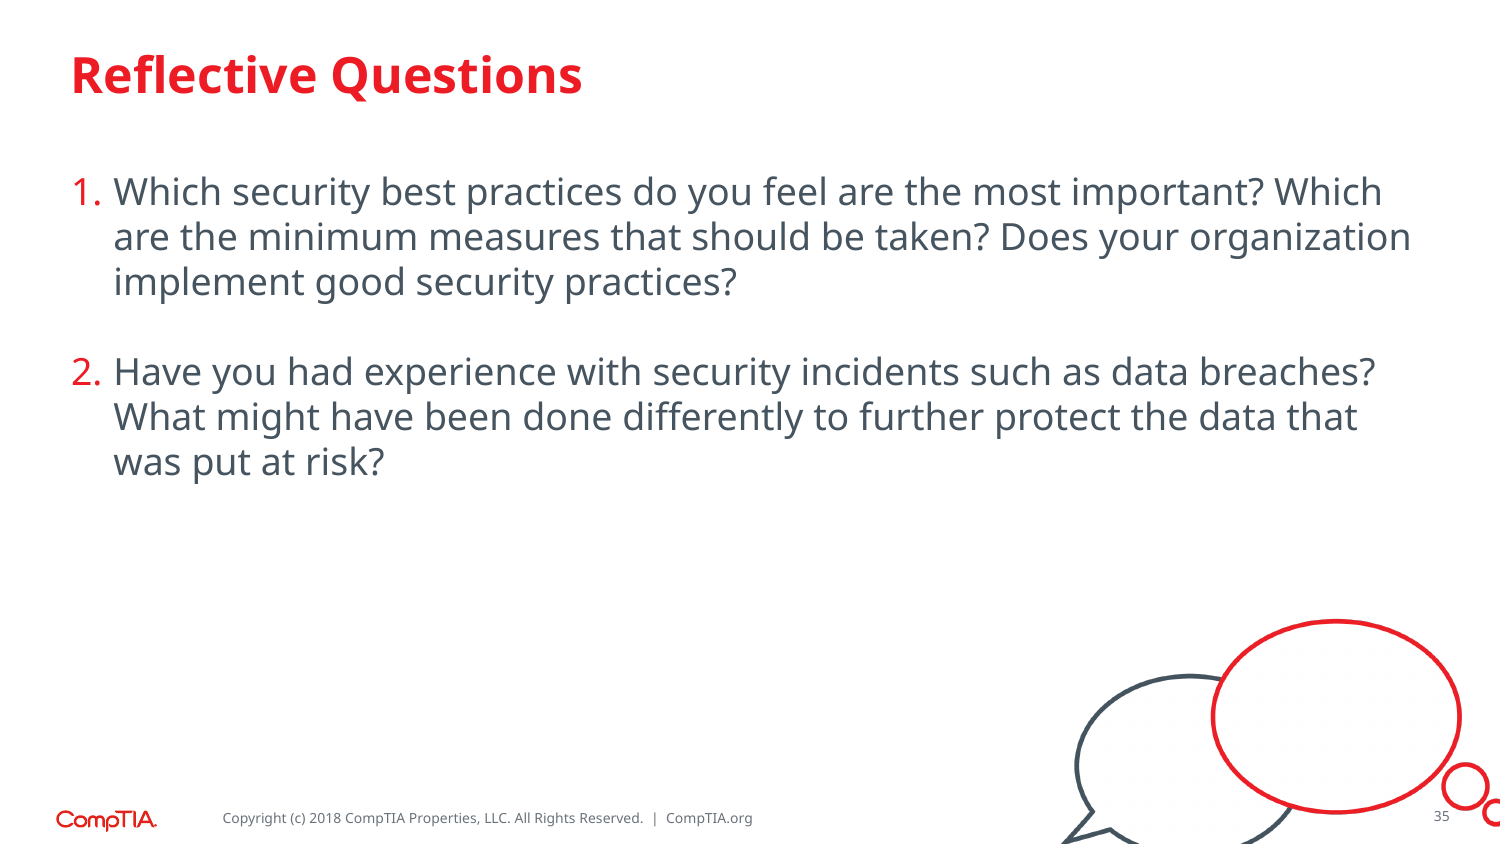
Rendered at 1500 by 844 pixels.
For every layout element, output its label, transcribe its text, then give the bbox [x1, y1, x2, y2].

slide_number 35 [1407, 800, 1450, 835]
picture [1057, 614, 1500, 844]
list Which security best practices do you feel are the most important? Which are the minimum measures that should be taken? Does your organization implement good security practices? Have you had experience with security incidents such as data breaches? What might have been done differently to further protect the data that was put at risk? [56, 160, 1444, 717]
